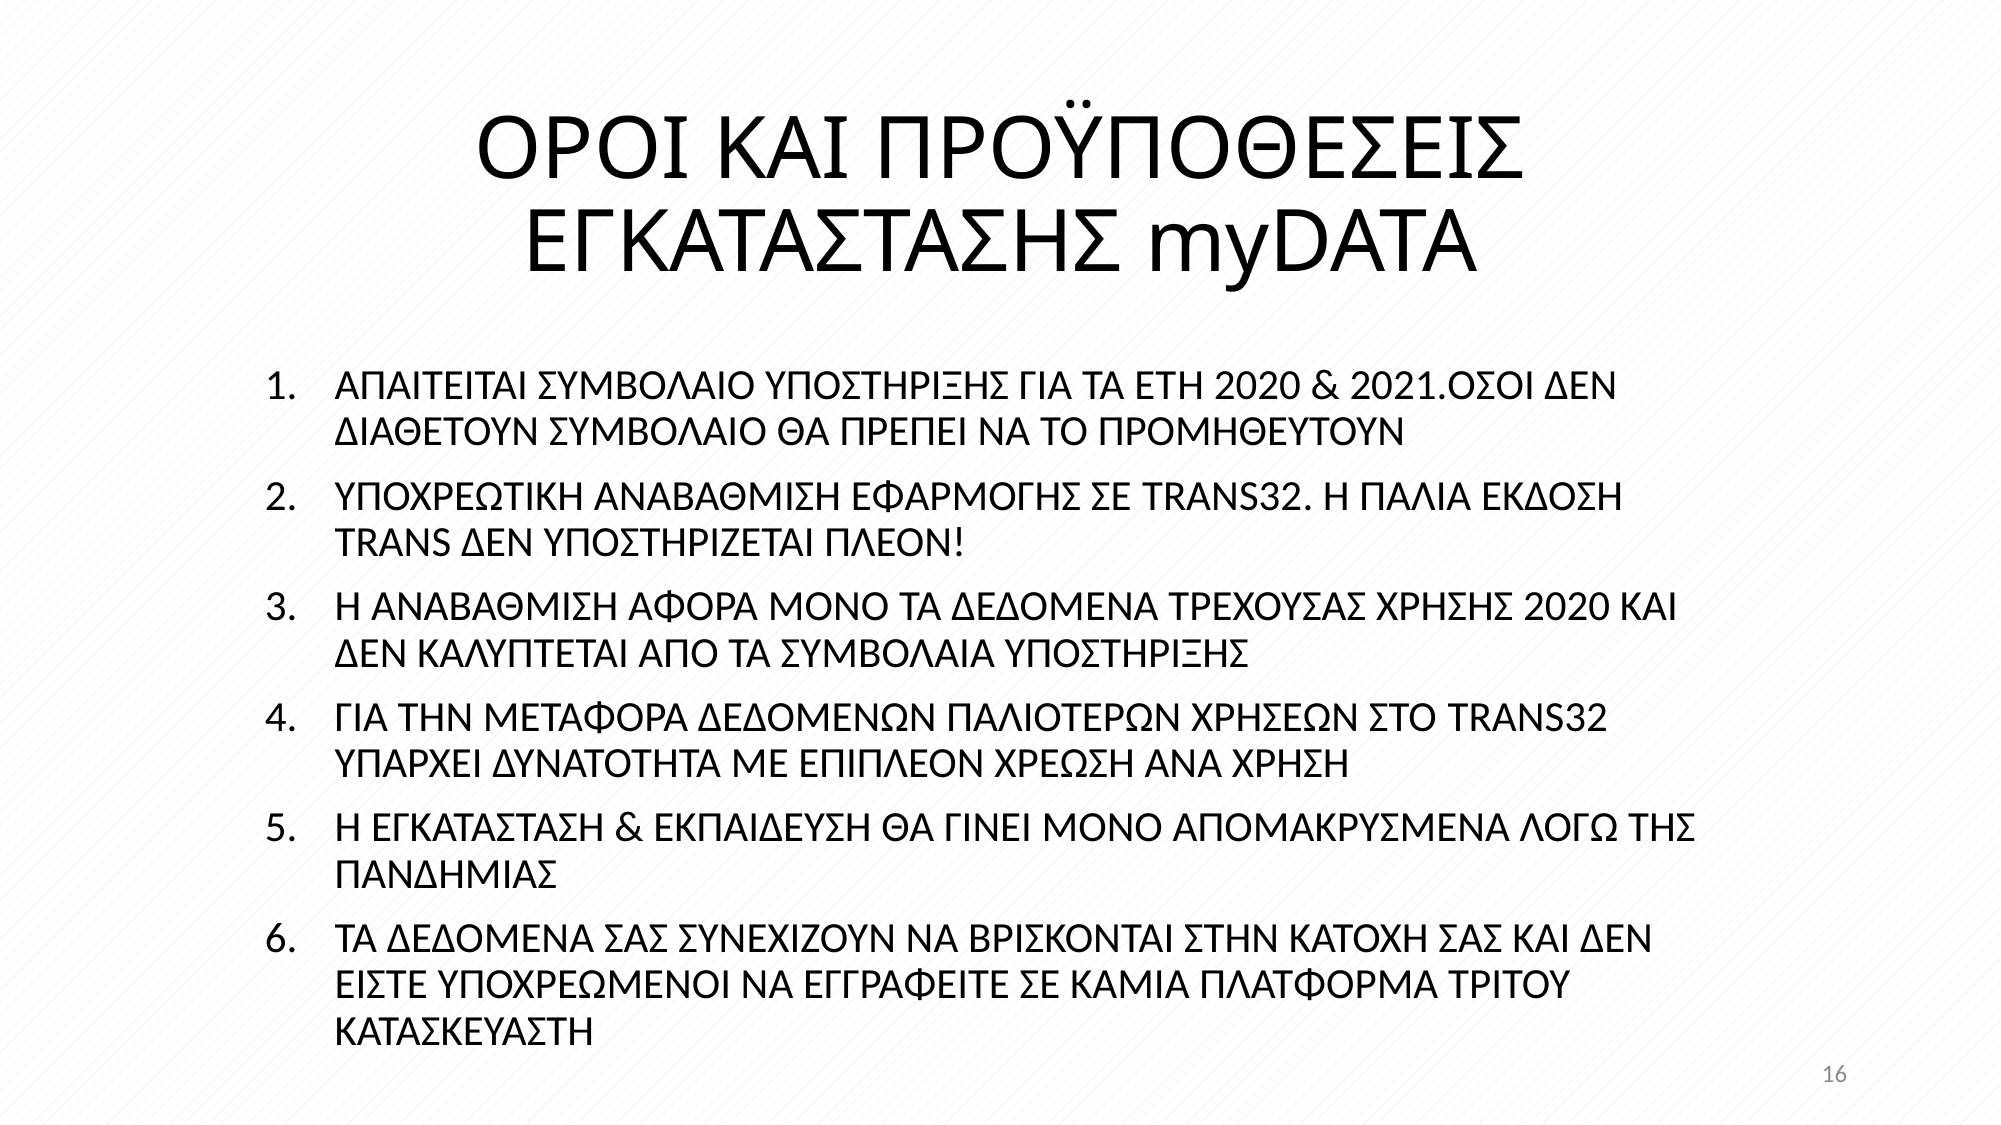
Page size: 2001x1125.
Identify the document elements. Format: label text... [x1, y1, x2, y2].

slide_number 16 [1412, 1042, 1863, 1103]
subtitle ΑΠΑΙΤΕΙΤΑΙ ΣΥΜΒΟΛΑΙΟ ΥΠΟΣΤΗΡΙΞΗΣ ΓΙΑ ΤΑ ΕΤH 2020 & 2021.ΟΣΟΙ ΔΕΝ ΔΙΑΘΕΤΟΥΝ ΣΥΜΒΟΛΑΙO ΘΑ ΠΡΕΠΕΙ ΝΑ ΤΟ ΠΡΟΜΗΘΕΥΤΟΥΝ ΥΠΟΧΡΕΩΤΙΚΗ ΑΝΑΒΑΘΜΙΣΗ ΕΦΑΡΜΟΓΗΣ ΣΕ TRANS32. H ΠΑΛΙΑ ΕΚΔΟΣΗ TRANS ΔΕΝ ΥΠΟΣΤΗΡΙΖΕΤΑΙ ΠΛΕΟΝ! Η ΑΝΑΒΑΘΜΙΣΗ ΑΦΟΡΑ ΜΟΝΟ ΤΑ ΔΕΔΟΜΕΝΑ ΤΡΕΧΟΥΣΑΣ ΧΡΗΣΗΣ 2020 ΚΑΙ ΔΕΝ ΚΑΛΥΠΤΕΤΑΙ ΑΠΟ ΤΑ ΣΥΜΒΟΛΑΙΑ ΥΠΟΣΤΗΡΙΞΗΣ ΓΙΑ ΤΗΝ ΜΕΤΑΦΟΡΑ ΔΕΔΟΜΕΝΩΝ ΠΑΛΙΟΤΕΡΩΝ ΧΡΗΣΕΩΝ ΣΤΟ TRANS32 ΥΠΑΡΧΕΙ ΔΥΝΑΤΟΤΗΤΑ ΜΕ ΕΠΙΠΛΕΟΝ ΧΡΕΩΣΗ ΑΝΑ ΧΡΗΣΗ Η ΕΓΚΑΤΑΣΤΑΣΗ & ΕΚΠΑΙΔΕΥΣΗ ΘΑ ΓΙΝΕΙ ΜΟΝΟ ΑΠΟΜΑΚΡΥΣΜΕΝΑ ΛΟΓΩ ΤΗΣ ΠΑΝΔΗΜΙΑΣ ΤΑ ΔΕΔΟΜΕΝΑ ΣΑΣ ΣΥΝΕΧΙΖΟΥΝ ΝΑ ΒΡΙΣΚΟΝΤΑΙ ΣΤΗΝ ΚΑΤΟΧΗ ΣΑΣ ΚΑΙ ΔΕΝ ΕΙΣΤΕ ΥΠΟΧΡΕΩΜΕΝΟΙ ΝΑ ΕΓΓΡΑΦΕΙΤΕ ΣΕ ΚΑΜΙΑ ΠΛΑΤΦΟΡΜΑ ΤΡΙΤΟΥ ΚΑΤΑΣΚΕΥΑΣΤΗ [249, 354, 1750, 1067]
title ΟΡΟΙ ΚΑΙ ΠΡΟΫΠΟΘΕΣΕΙΣ ΕΓΚΑΤΑΣΤΑΣΗΣ myDATA [249, 91, 1750, 298]
